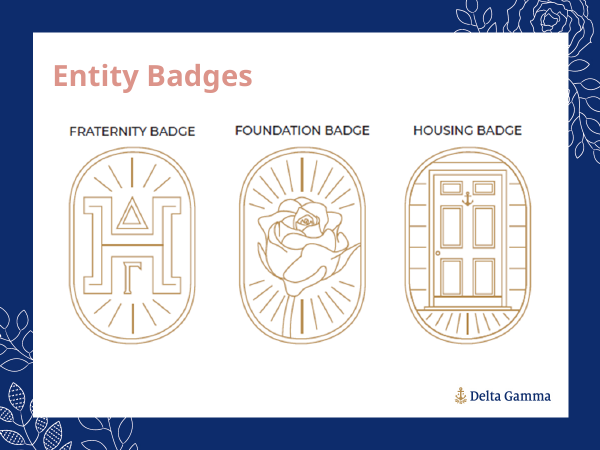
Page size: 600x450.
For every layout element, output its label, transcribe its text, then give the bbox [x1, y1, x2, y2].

text_box Entity Badges [37, 49, 563, 100]
picture [0, 0, 600, 450]
